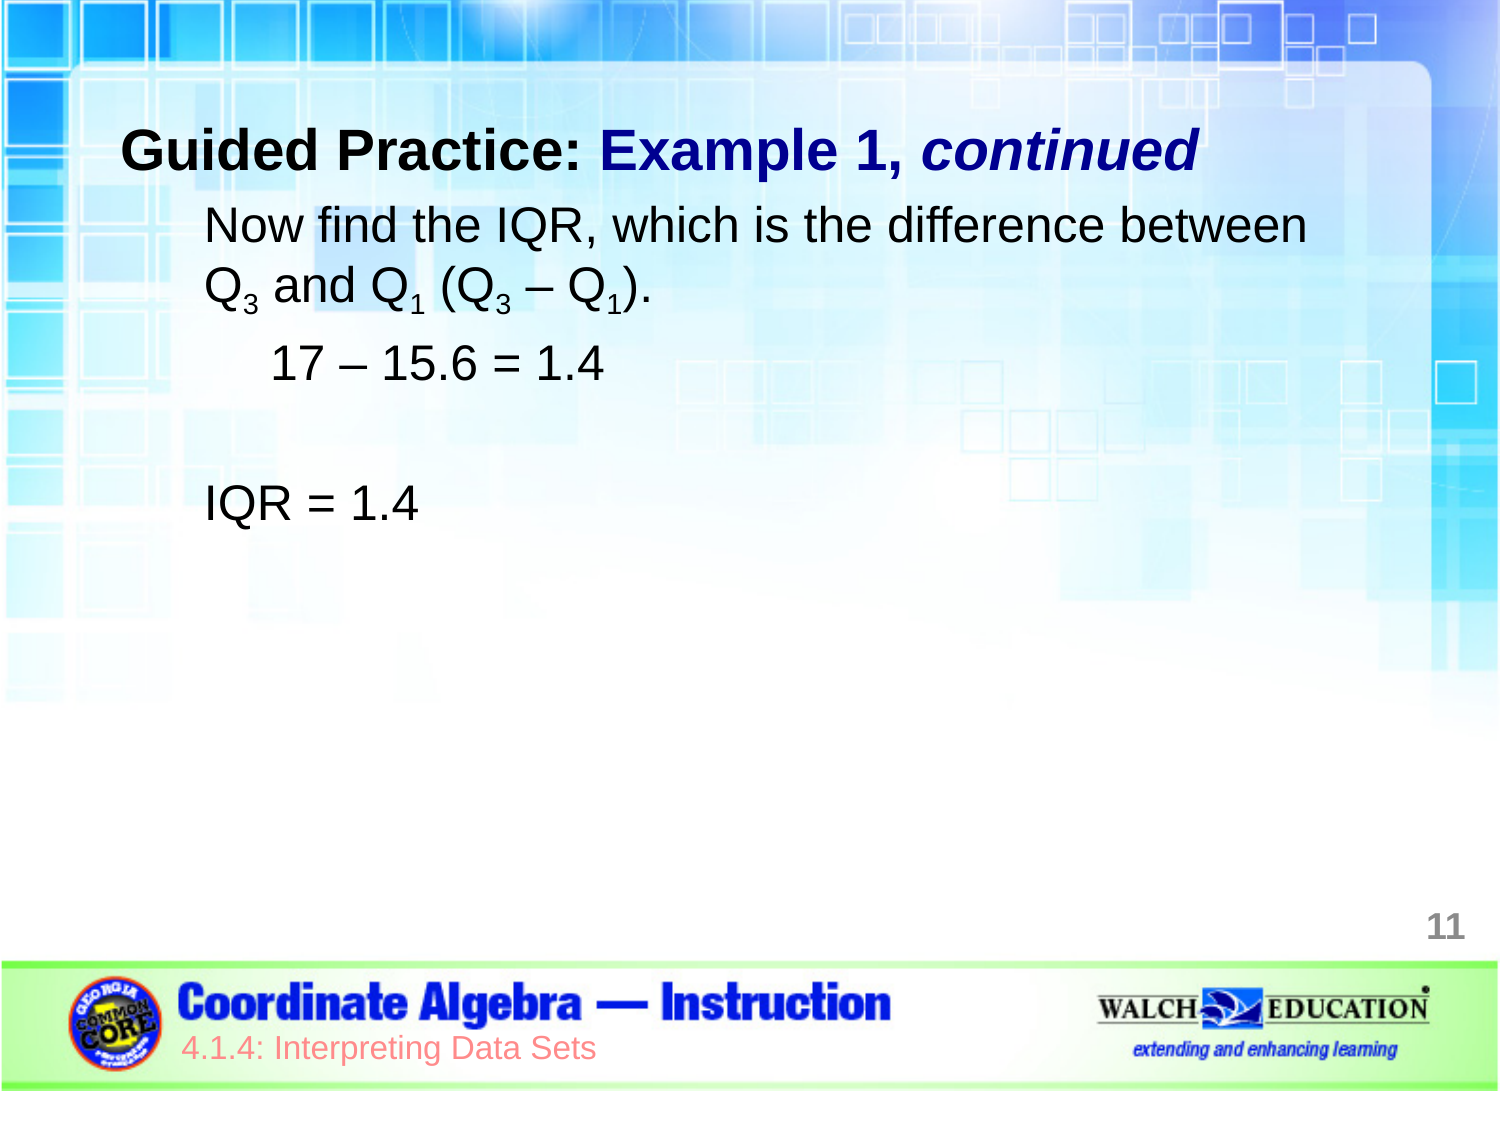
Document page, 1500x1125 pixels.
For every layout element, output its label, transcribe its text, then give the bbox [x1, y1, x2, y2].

subtitle Guided Practice: Example 1, continued Now find the IQR, which is the difference between Q3 and Q1 (Q3 – Q1). 17 – 15.6 = 1.4 IQR = 1.4 [105, 105, 1327, 925]
slide_number 11 [1361, 901, 1481, 949]
picture [1, 0, 1500, 1091]
footer 4.1.4: Interpreting Data Sets [166, 1024, 1080, 1069]
